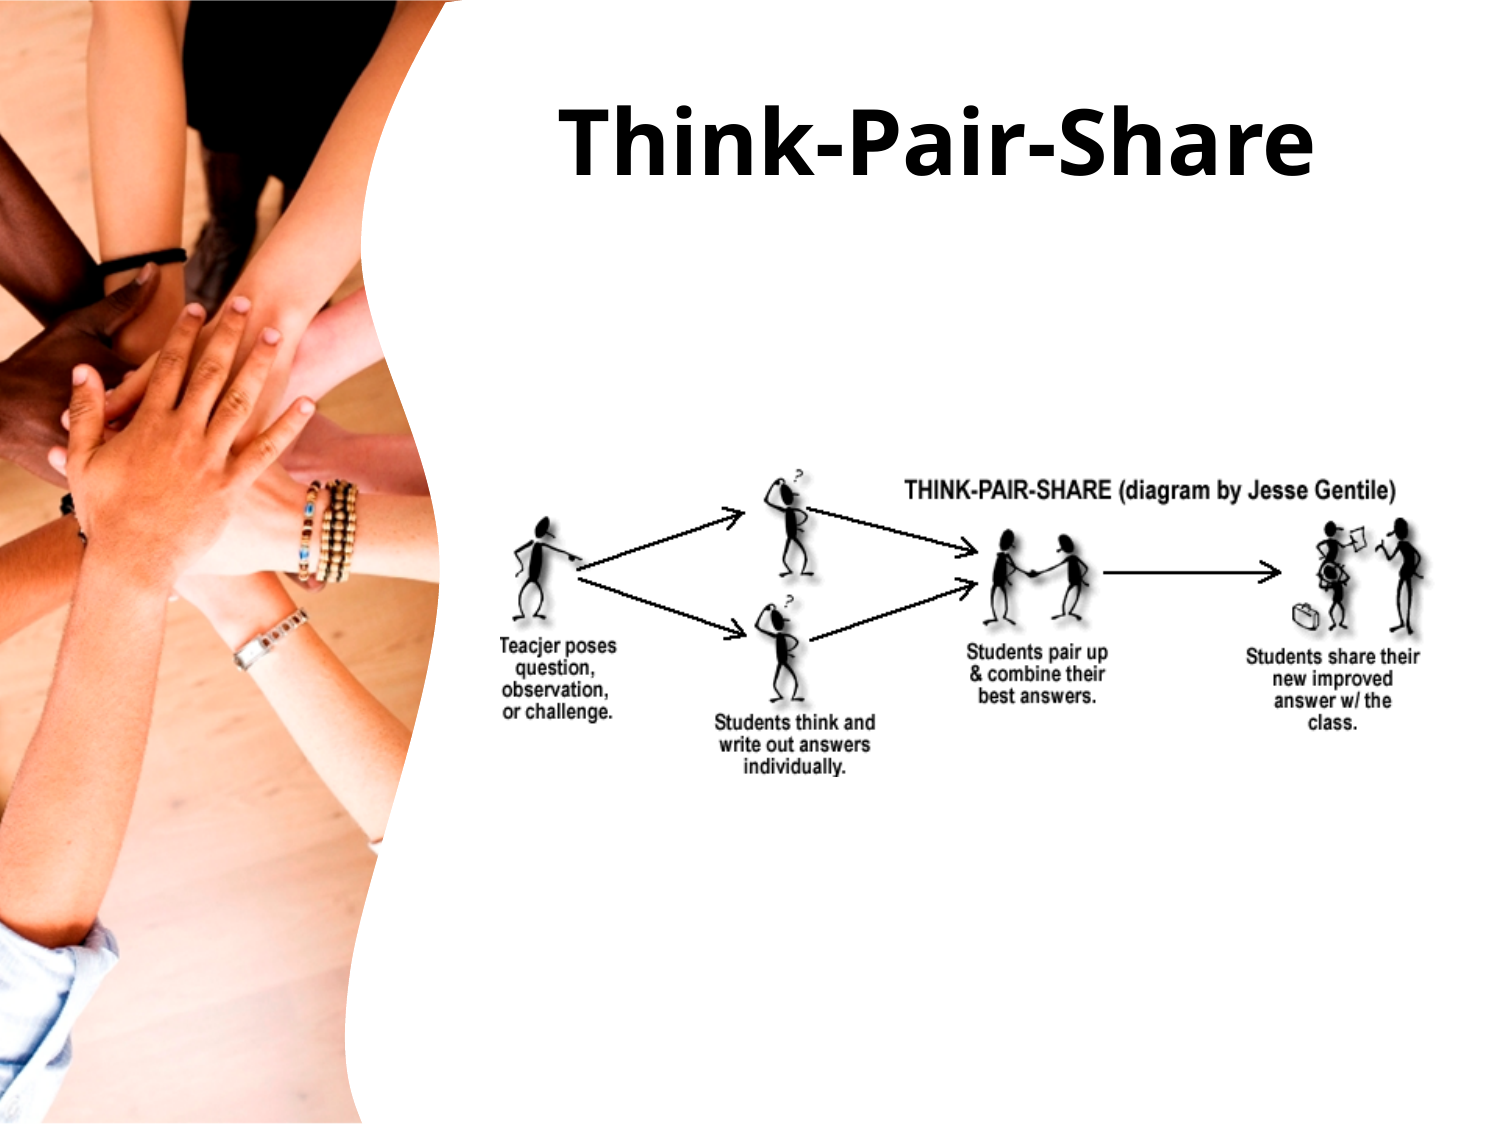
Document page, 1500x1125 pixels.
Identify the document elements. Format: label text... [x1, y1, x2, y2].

picture [499, 449, 1438, 777]
picture [0, 0, 456, 1125]
title Think-Pair-Share [450, 45, 1425, 233]
